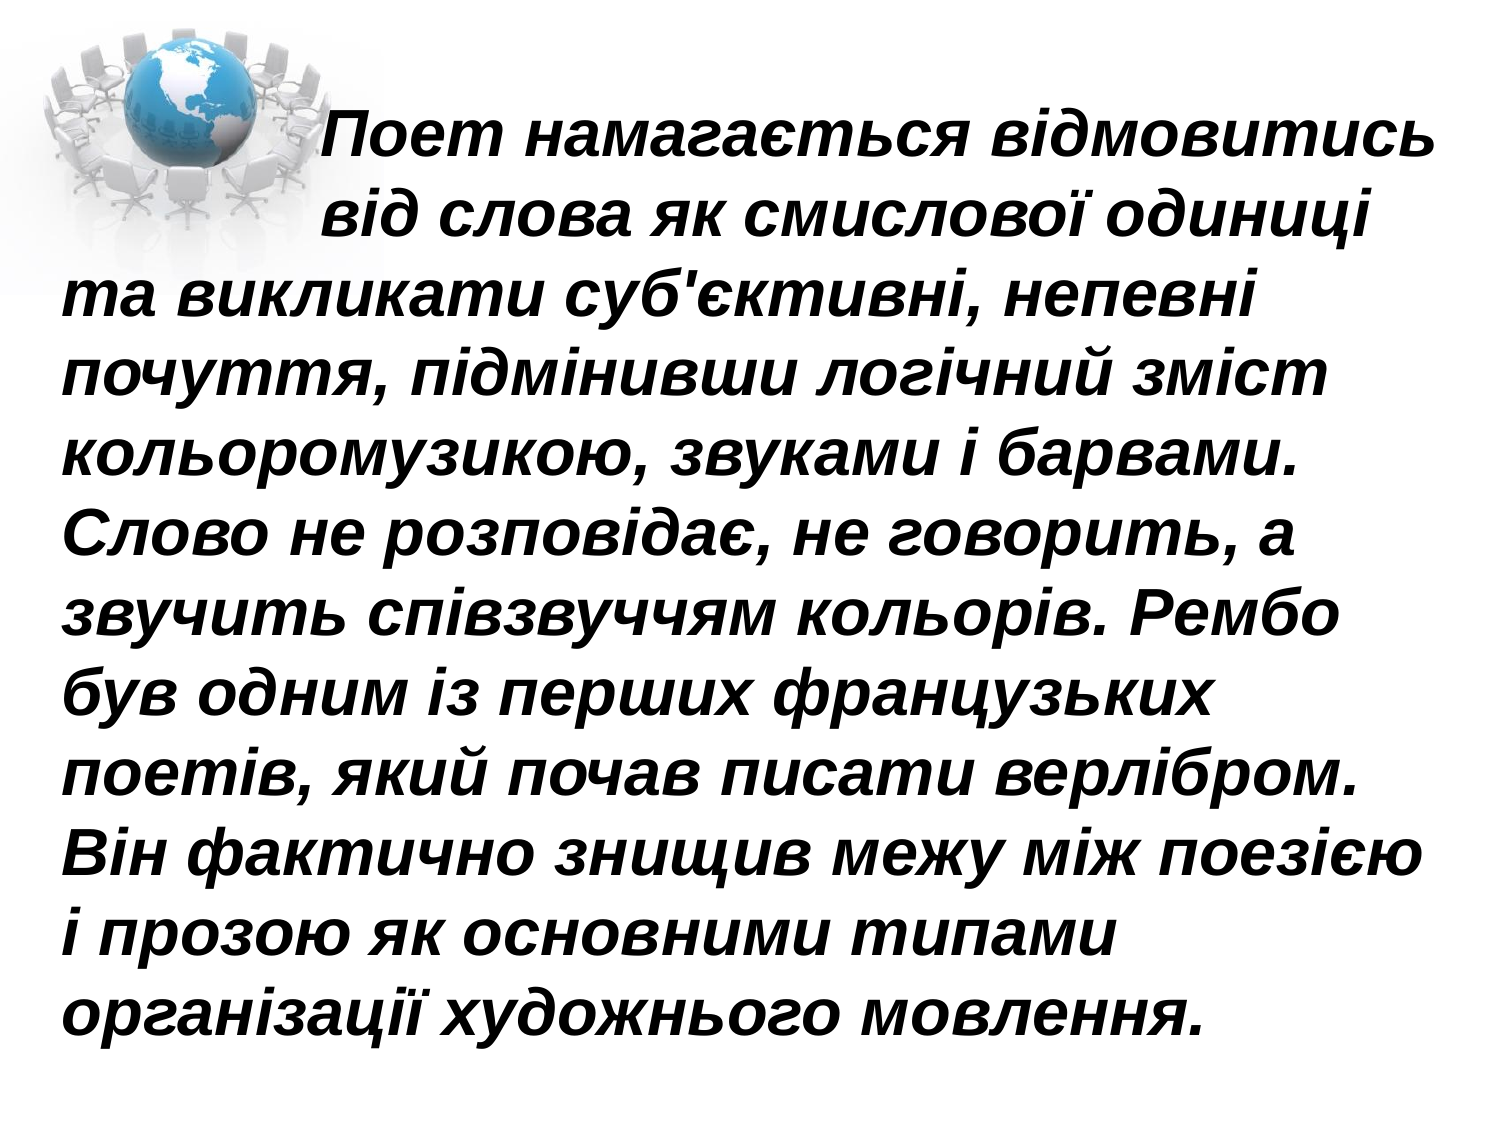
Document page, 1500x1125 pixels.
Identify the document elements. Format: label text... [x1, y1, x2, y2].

picture [0, 0, 384, 295]
text_box Поет намагається відмовитись від слова як смислової одиниці та викликати суб'єктивні, непевні почуття, підмінивши логічний зміст кольоромузикою, звуками і барвами. Слово не розповідає, не говорить, а звучить співзвуччям кольорів. Рембо був одним із перших французьких поетів, який почав писати верлібром. Він фактично знищив межу між поезією і прозою як основними типами організації художнього мовлення. [46, 81, 1465, 1057]
